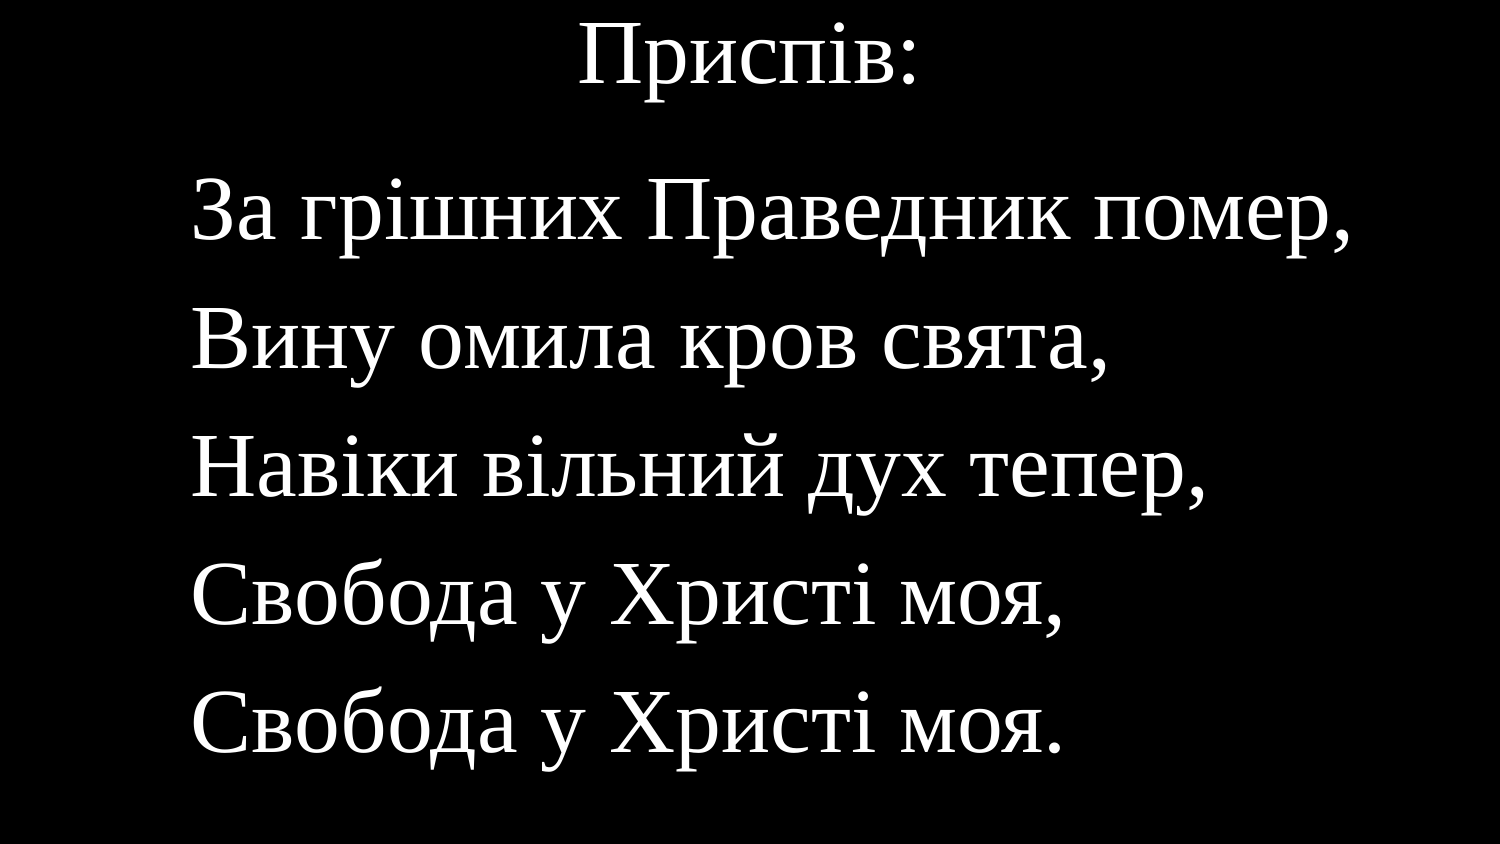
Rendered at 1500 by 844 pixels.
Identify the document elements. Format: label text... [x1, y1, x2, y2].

title Приспів: [74, 0, 1426, 94]
list За грішних Праведник помер, Вину омила кров свята, Навіки вільний дух тепер, Свобода у Христі моя, Свобода у Христі моя. [175, 140, 1500, 844]
